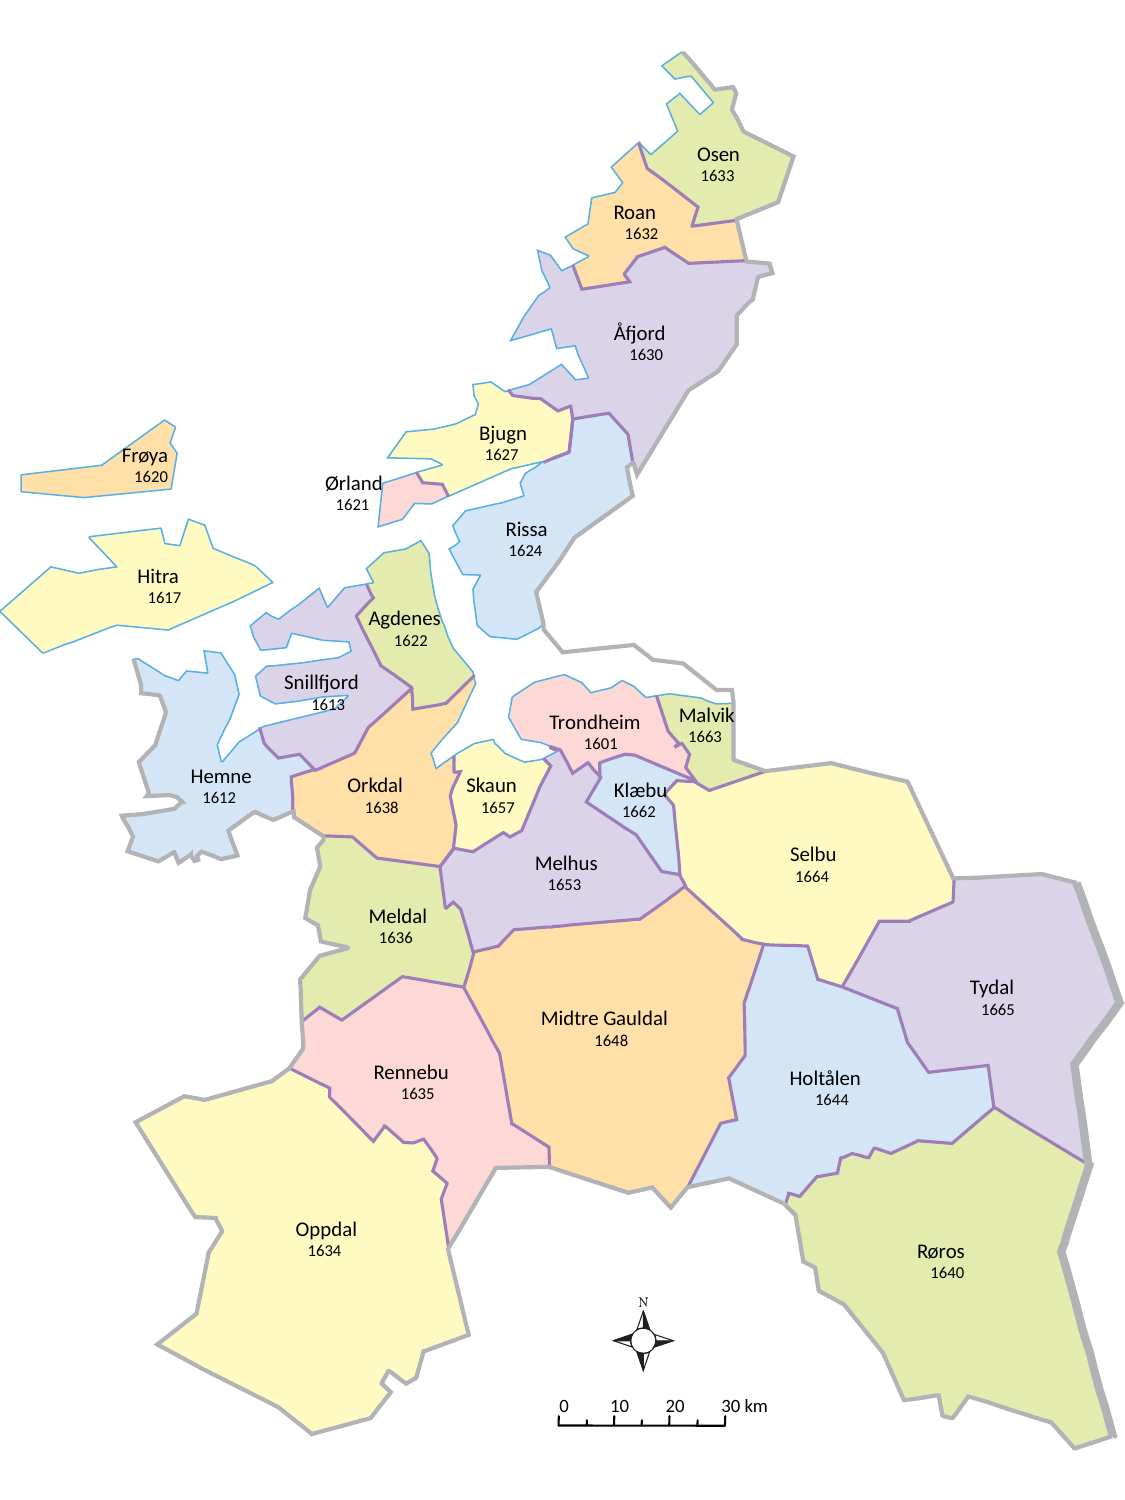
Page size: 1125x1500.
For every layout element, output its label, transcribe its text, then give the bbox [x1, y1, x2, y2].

text_box 1601 [583, 734, 619, 753]
text_box [599, 754, 696, 795]
text_box [652, 52, 708, 157]
text_box 1633 [700, 166, 735, 186]
text_box [0, 50, 1125, 1450]
text_box [416, 472, 449, 497]
text_box [429, 617, 474, 673]
text_box Bjugn [479, 419, 528, 445]
text_box Hemne [190, 762, 252, 788]
text_box [632, 174, 745, 262]
text_box 1622 [394, 630, 429, 650]
text_box [240, 730, 312, 783]
text_box [657, 693, 708, 701]
text_box [536, 52, 1077, 883]
text_box Roan [613, 198, 657, 224]
text_box [389, 860, 444, 904]
text_box 1612 [202, 788, 237, 807]
text_box [842, 879, 955, 986]
text_box 1635 [400, 1084, 436, 1103]
text_box 1620 [134, 467, 169, 487]
text_box [21, 420, 178, 498]
text_box [643, 1311, 650, 1330]
text_box [613, 1334, 633, 1341]
text_box Osen [697, 140, 741, 166]
text_box Holtålen [789, 1064, 862, 1090]
text_box [1061, 882, 1120, 1437]
text_box [644, 1351, 650, 1369]
text_box 1632 [624, 223, 659, 244]
text_box 1662 [622, 802, 657, 821]
text_box 1644 [814, 1090, 850, 1110]
text_box [137, 660, 238, 729]
text_box 1636 [379, 928, 414, 947]
text_box [677, 54, 694, 78]
text_box [356, 584, 475, 710]
text_box 1664 [795, 866, 830, 886]
text_box 1624 [508, 541, 543, 561]
text_box Ørland [325, 469, 384, 495]
text_box [565, 143, 653, 265]
text_box 1630 [629, 345, 664, 365]
text_box 1617 [147, 587, 182, 608]
text_box Røros [917, 1237, 966, 1263]
text_box 0 [559, 1393, 570, 1417]
text_box [561, 463, 632, 556]
text_box [134, 540, 437, 742]
text_box [121, 658, 1112, 1449]
text_box 20 [665, 1393, 685, 1417]
text_box 1665 [981, 998, 1016, 1019]
text_box Oppdal [295, 1215, 358, 1241]
text_box [631, 1329, 655, 1353]
text_box [721, 947, 782, 1173]
text_box [668, 764, 953, 986]
text_box 1634 [307, 1241, 342, 1260]
text_box [387, 381, 583, 640]
text_box Frøya [121, 441, 169, 467]
text_box [843, 875, 1087, 1163]
text_box [259, 687, 413, 771]
text_box 1627 [484, 445, 519, 464]
text_box Agdenes [368, 604, 441, 630]
text_box Orkdal [347, 772, 404, 798]
text_box 1621 [335, 495, 370, 514]
text_box [303, 684, 474, 823]
text_box [0, 519, 273, 653]
text_box [498, 888, 687, 1097]
text_box [440, 746, 686, 947]
text_box 1653 [547, 875, 582, 894]
text_box [625, 267, 631, 278]
text_box Tydal [969, 973, 1015, 999]
text_box [595, 262, 771, 473]
text_box Skaun [466, 772, 518, 798]
text_box 1663 [688, 727, 723, 746]
text_box [658, 95, 757, 218]
text_box 10 [610, 1393, 630, 1417]
text_box [638, 1297, 649, 1307]
text_box Åfjord [613, 319, 667, 345]
text_box Rissa [505, 515, 548, 541]
text_box [508, 389, 573, 459]
text_box [685, 886, 764, 1124]
text_box [342, 755, 461, 867]
text_box [572, 247, 746, 290]
text_box [695, 771, 764, 791]
text_box [658, 698, 762, 781]
text_box [510, 250, 627, 418]
text_box [451, 740, 550, 851]
text_box 1640 [930, 1263, 965, 1283]
text_box Selbu [790, 840, 837, 866]
text_box [656, 695, 695, 780]
text_box 1613 [311, 695, 346, 714]
text_box Snillfjord [284, 669, 360, 695]
text_box [256, 669, 311, 703]
text_box [653, 1340, 674, 1348]
text_box 1638 [364, 798, 399, 818]
text_box [636, 1351, 644, 1371]
text_box Rennebu [373, 1058, 450, 1084]
text_box [346, 676, 410, 704]
text_box [635, 798, 680, 876]
text_box Melhus [534, 849, 598, 875]
text_box [764, 944, 994, 1191]
text_box Trondheim [549, 708, 641, 734]
text_box Klæbu [614, 776, 668, 802]
text_box [291, 769, 314, 792]
text_box [509, 689, 693, 779]
text_box 1657 [481, 798, 516, 818]
text_box [638, 142, 736, 227]
text_box km [744, 1393, 769, 1417]
text_box 1648 [594, 1030, 629, 1050]
text_box [543, 413, 633, 463]
text_box [378, 472, 447, 527]
text_box Hitra [137, 562, 180, 588]
text_box Midtre Gauldal [540, 1004, 668, 1030]
text_box [614, 1341, 633, 1348]
text_box [805, 1109, 1112, 1435]
text_box [636, 1312, 643, 1330]
text_box [431, 674, 656, 766]
text_box Meldal [368, 902, 428, 928]
text_box 30 [721, 1393, 741, 1417]
text_box Malvik [678, 701, 735, 727]
text_box [587, 779, 678, 874]
text_box [448, 903, 463, 919]
text_box [653, 1334, 672, 1340]
